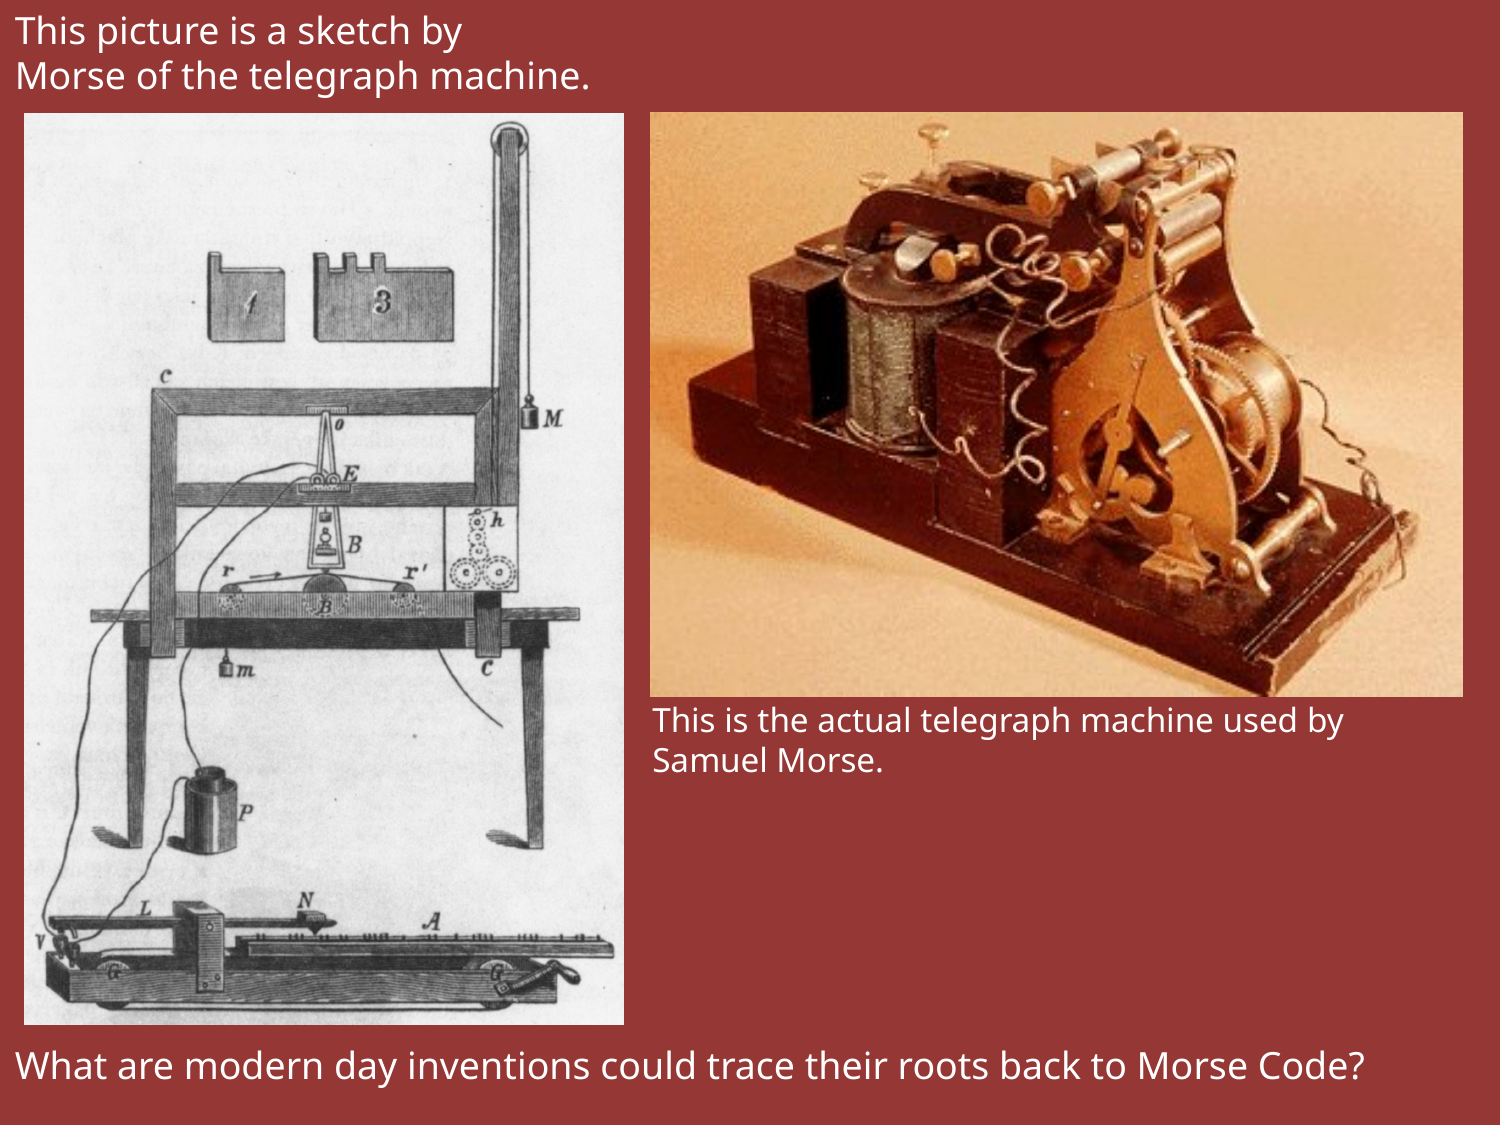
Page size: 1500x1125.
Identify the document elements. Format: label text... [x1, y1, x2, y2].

picture [24, 113, 624, 1026]
text_box This picture is a sketch by Morse of the telegraph machine. What are modern day inventions could trace their roots back to Morse Code? [0, 0, 1463, 1095]
text_box This is the actual telegraph machine used by Samuel Morse. [637, 691, 1463, 787]
picture [649, 112, 1463, 697]
